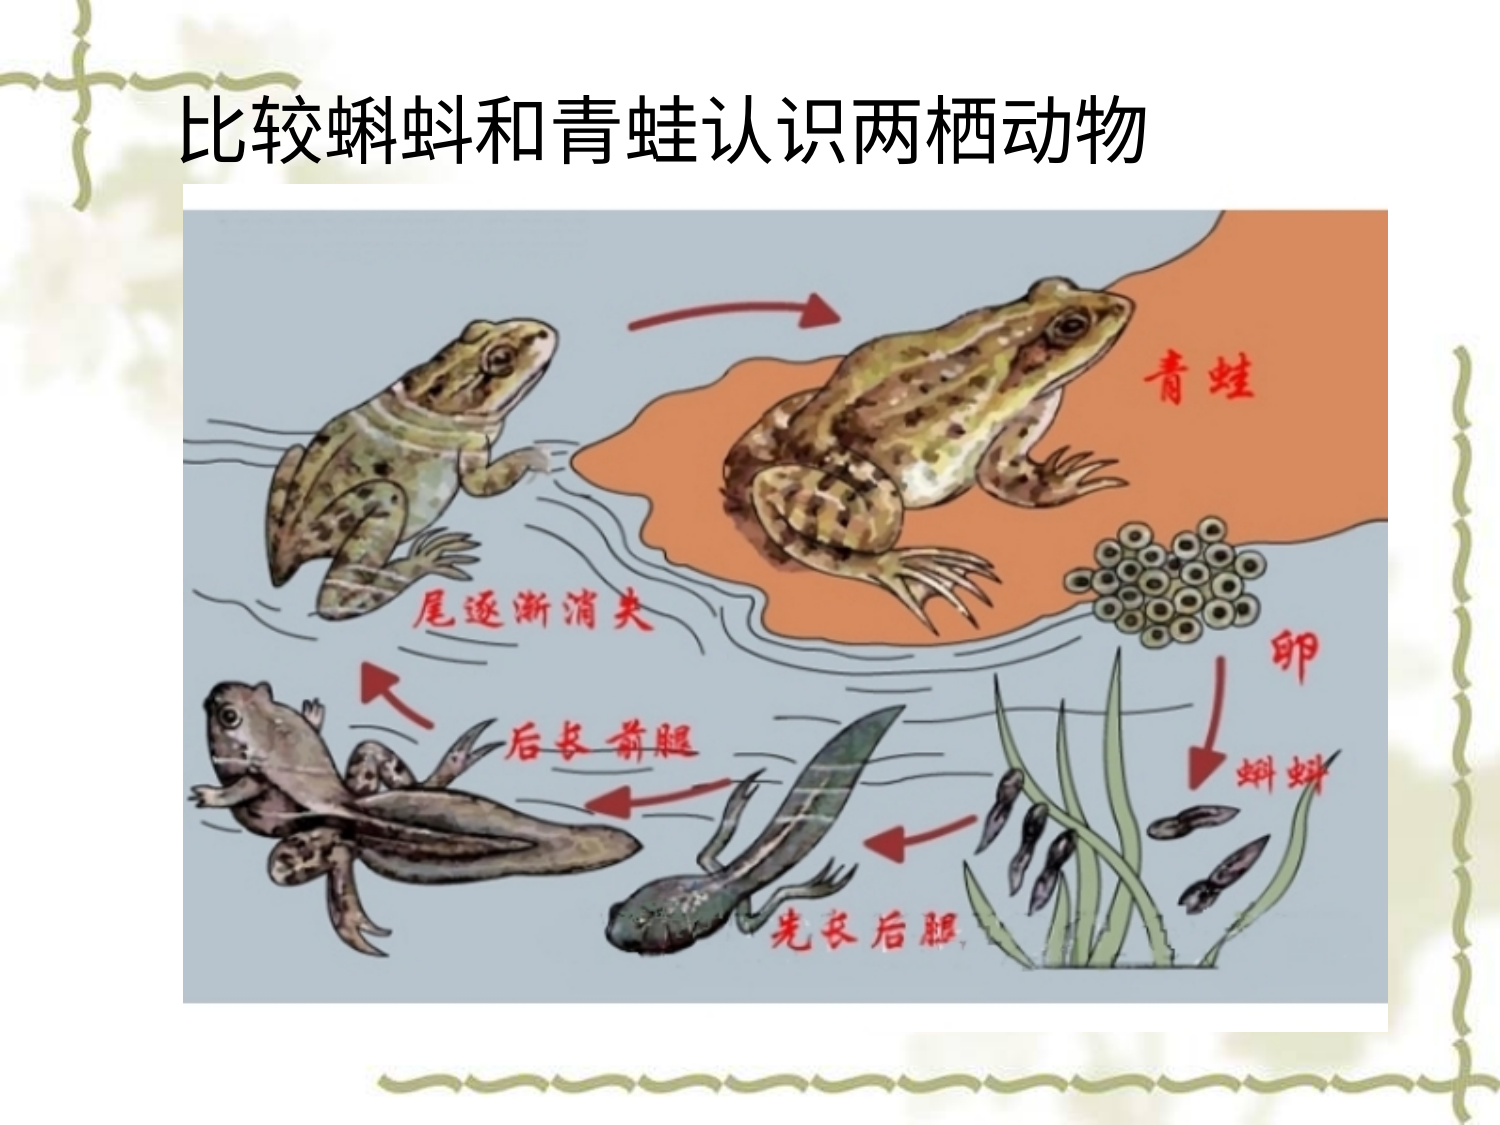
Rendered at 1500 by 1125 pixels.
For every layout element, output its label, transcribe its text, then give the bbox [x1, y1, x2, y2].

picture [0, 0, 1500, 1125]
text_box 比较蝌蚪和青蛙认识两栖动物 [159, 30, 1400, 181]
